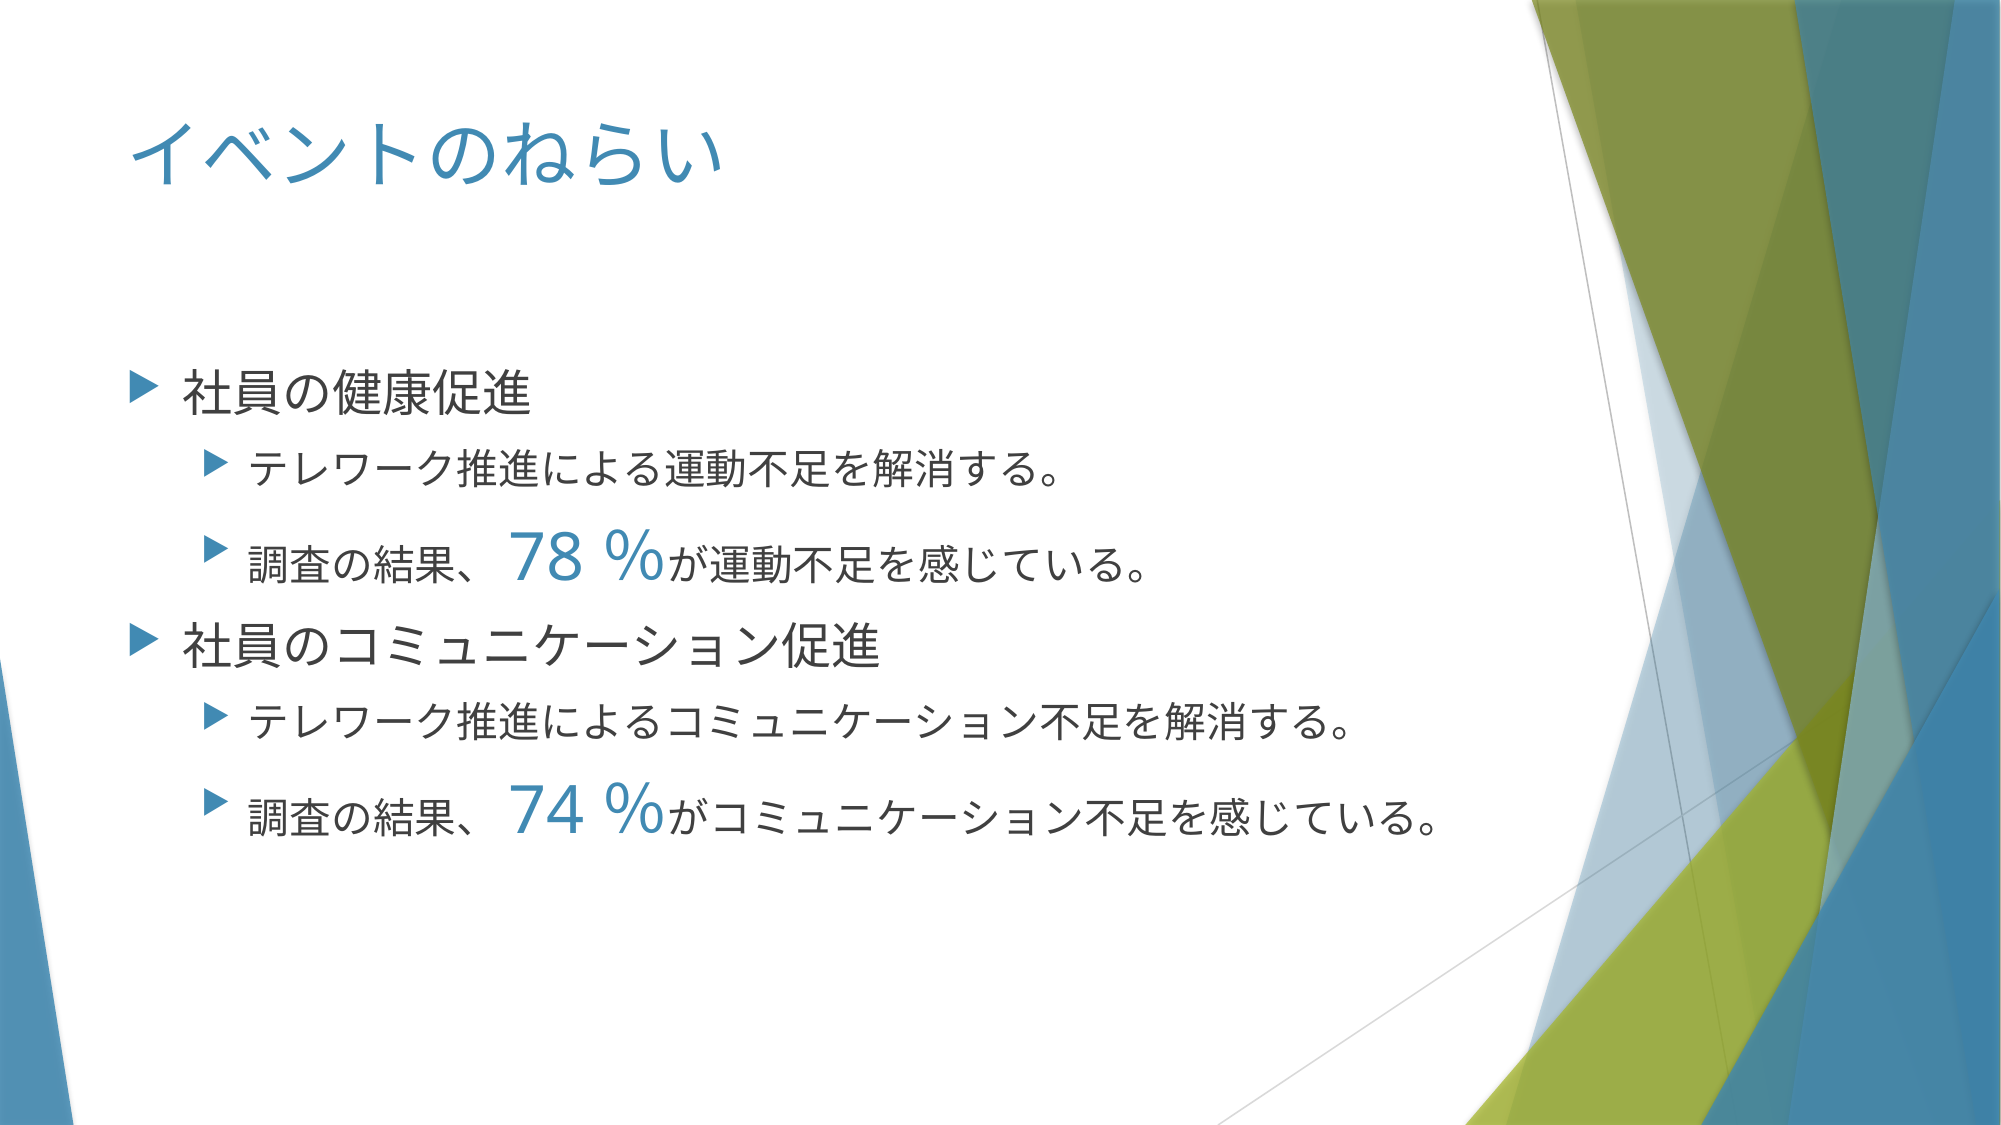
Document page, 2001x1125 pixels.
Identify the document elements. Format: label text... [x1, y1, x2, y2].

title イベントのねらい [111, 99, 1522, 317]
list 社員の健康促進 テレワーク推進による運動不足を解消する。 調査の結果、78％が運動不足を感じている。 社員のコミュニケーション促進 テレワーク推進によるコミュニケーション不足を解消する。 調査の結果、74％がコミュニケーション不足を感じている。 [111, 354, 1522, 992]
